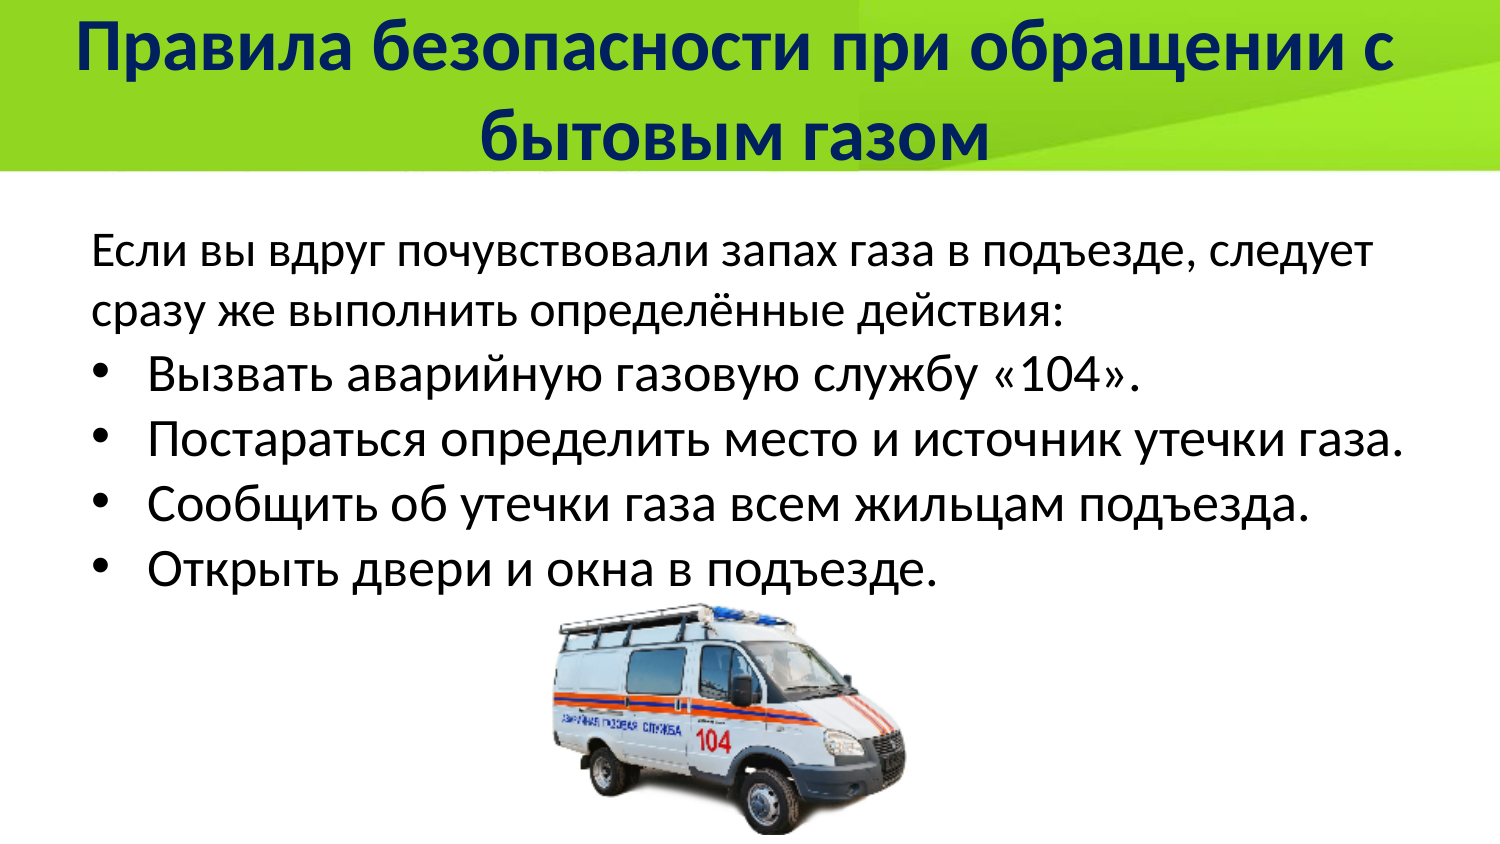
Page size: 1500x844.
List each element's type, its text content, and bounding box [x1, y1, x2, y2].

list Если вы вдруг почувствовали запах газа в подъезде, следует сразу же выполнить определённые действия: Вызвать аварийную газовую службу «104». Постараться определить место и источник утечки газа. Сообщить об утечки газа всем жильцам подъезда. Открыть двери и окна в подъезде. [76, 209, 1429, 844]
picture [522, 597, 949, 836]
text_box [0, 0, 861, 173]
title Правила безопасности при обращении с бытовым газом [42, 22, 1429, 149]
picture [0, 0, 1500, 844]
